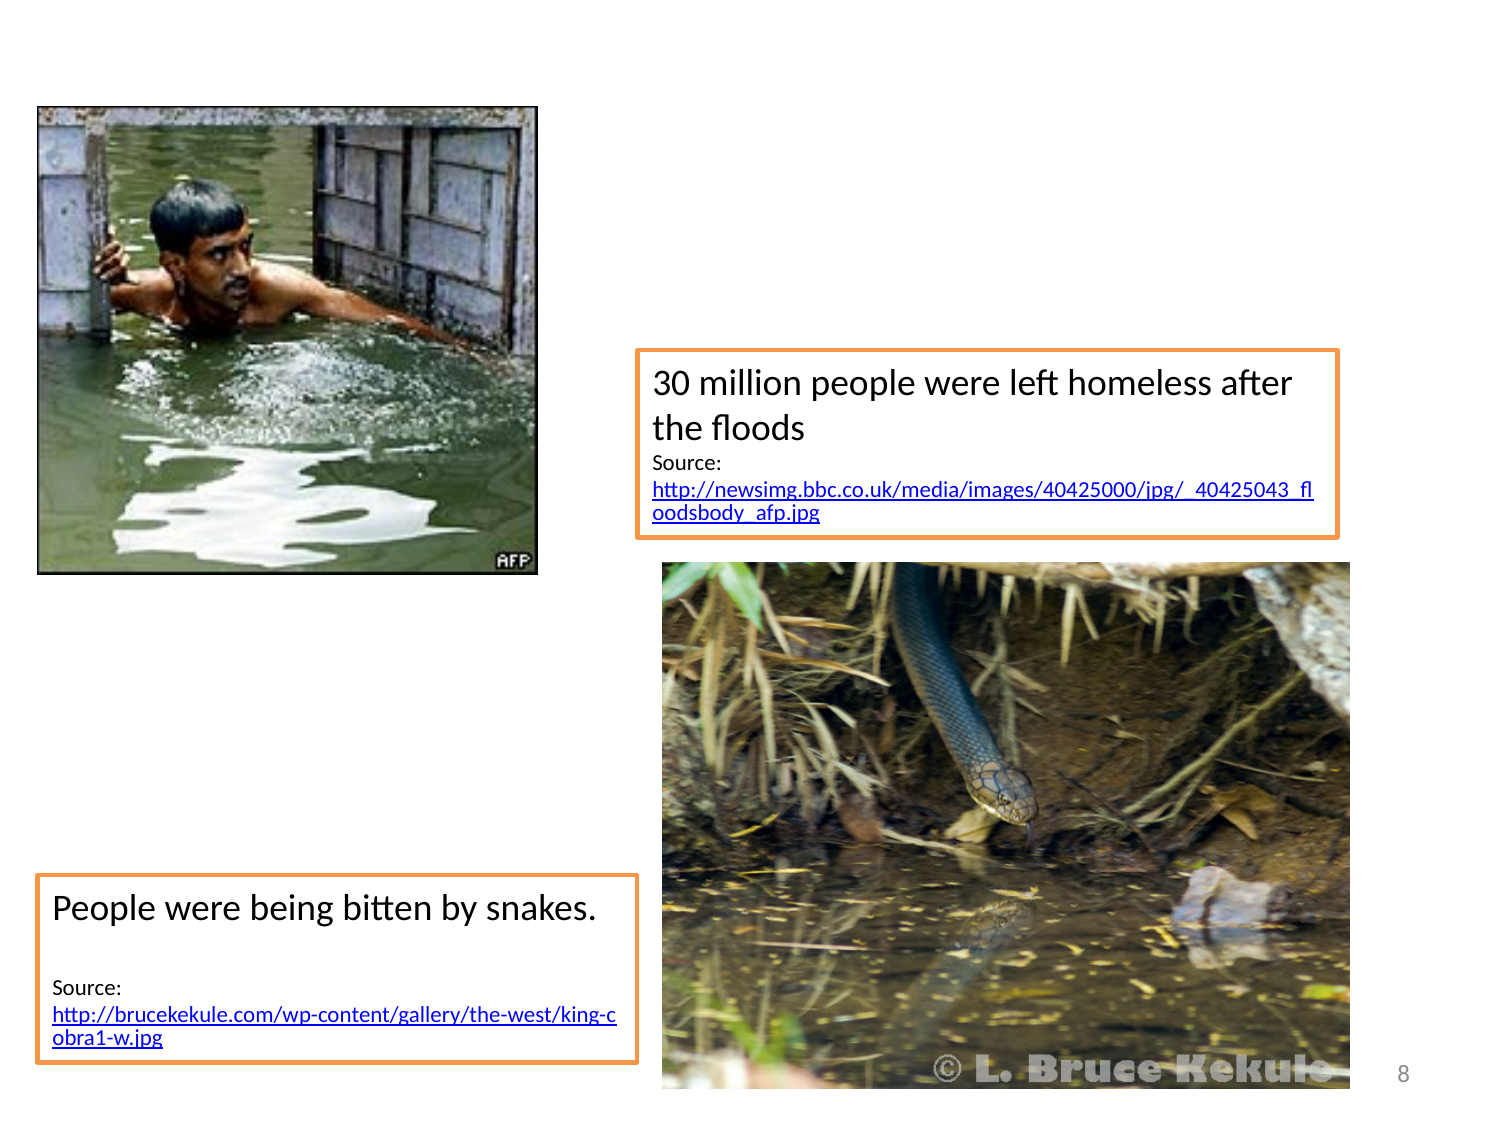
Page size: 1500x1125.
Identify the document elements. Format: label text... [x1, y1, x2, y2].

picture [662, 562, 1351, 1089]
text_box People were being bitten by snakes. Source: http://brucekekule.com/wp-content/gallery/the-west/king-cobra1-w.jpg [35, 873, 639, 1065]
picture [37, 106, 538, 575]
text_box 30 million people were left homeless after the floods Source: http://newsimg.bbc.co.uk/media/images/40425000/jpg/_40425043_floodsbody_afp.jpg [635, 348, 1340, 540]
slide_number 8 [1074, 1042, 1425, 1103]
